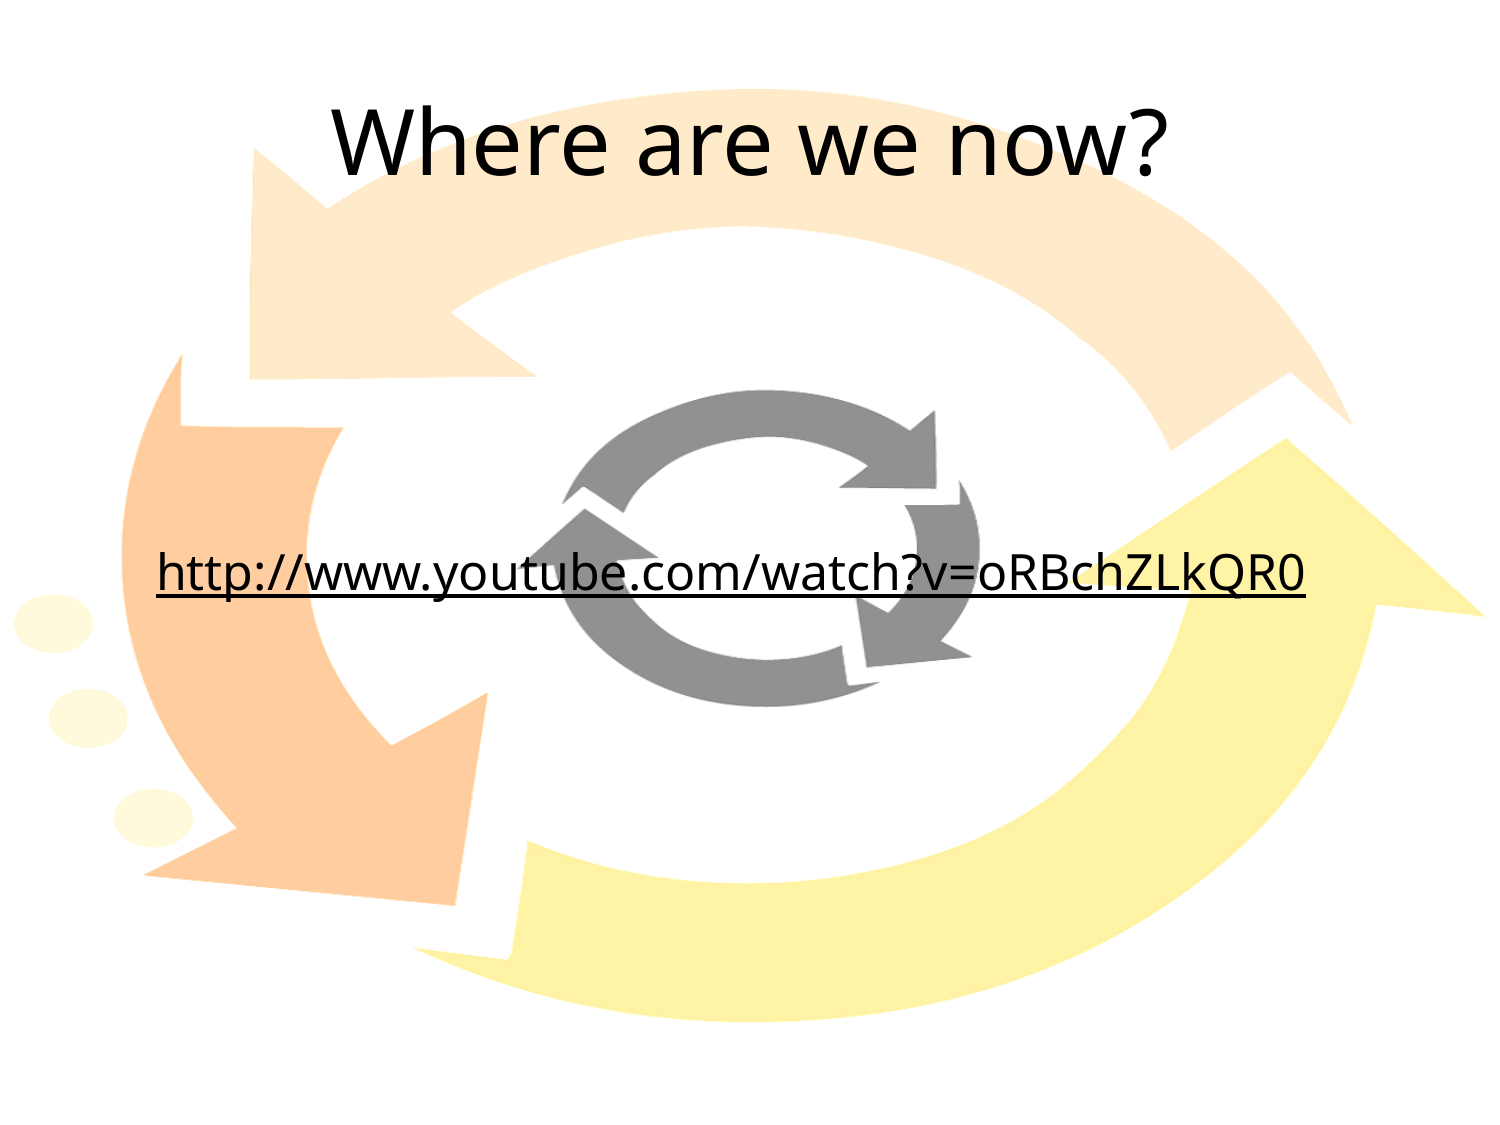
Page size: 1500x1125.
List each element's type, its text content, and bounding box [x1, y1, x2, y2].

list http://www.youtube.com/watch?v=oRBchZLkQR0 [0, 462, 1476, 1125]
title Where are we now? [74, 44, 1426, 233]
